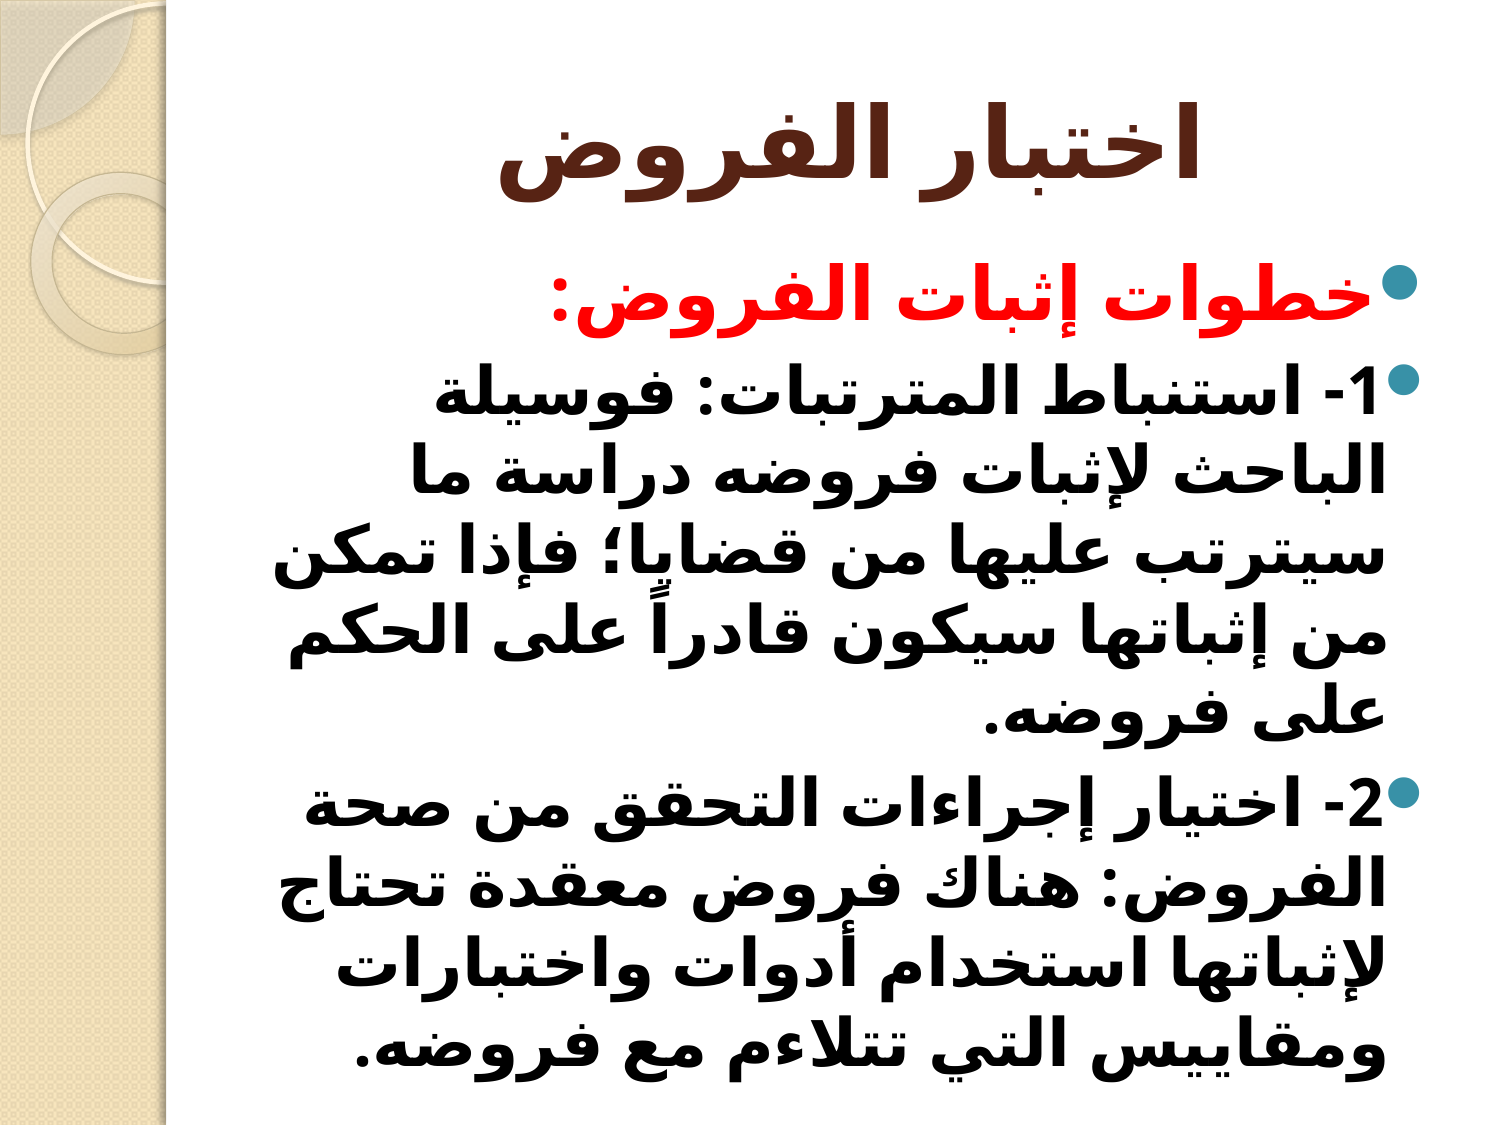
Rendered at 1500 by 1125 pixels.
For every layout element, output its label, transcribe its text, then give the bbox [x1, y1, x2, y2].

list خطوات إثبات الفروض: 1- استنباط المترتبات: فوسيلة الباحث لإثبات فروضه دراسة ما سيترتب عليها من قضايا؛ فإذا تمكن من إثباتها سيكون قادراً على الحكم على فروضه. 2- اختيار إجراءات التحقق من صحة الفروض: هناك فروض معقدة تحتاج لإثباتها استخدام أدوات واختبارات ومقاييس التي تتلاءم مع فروضه. [235, 237, 1466, 1025]
title اختبار الفروض [235, 45, 1466, 233]
